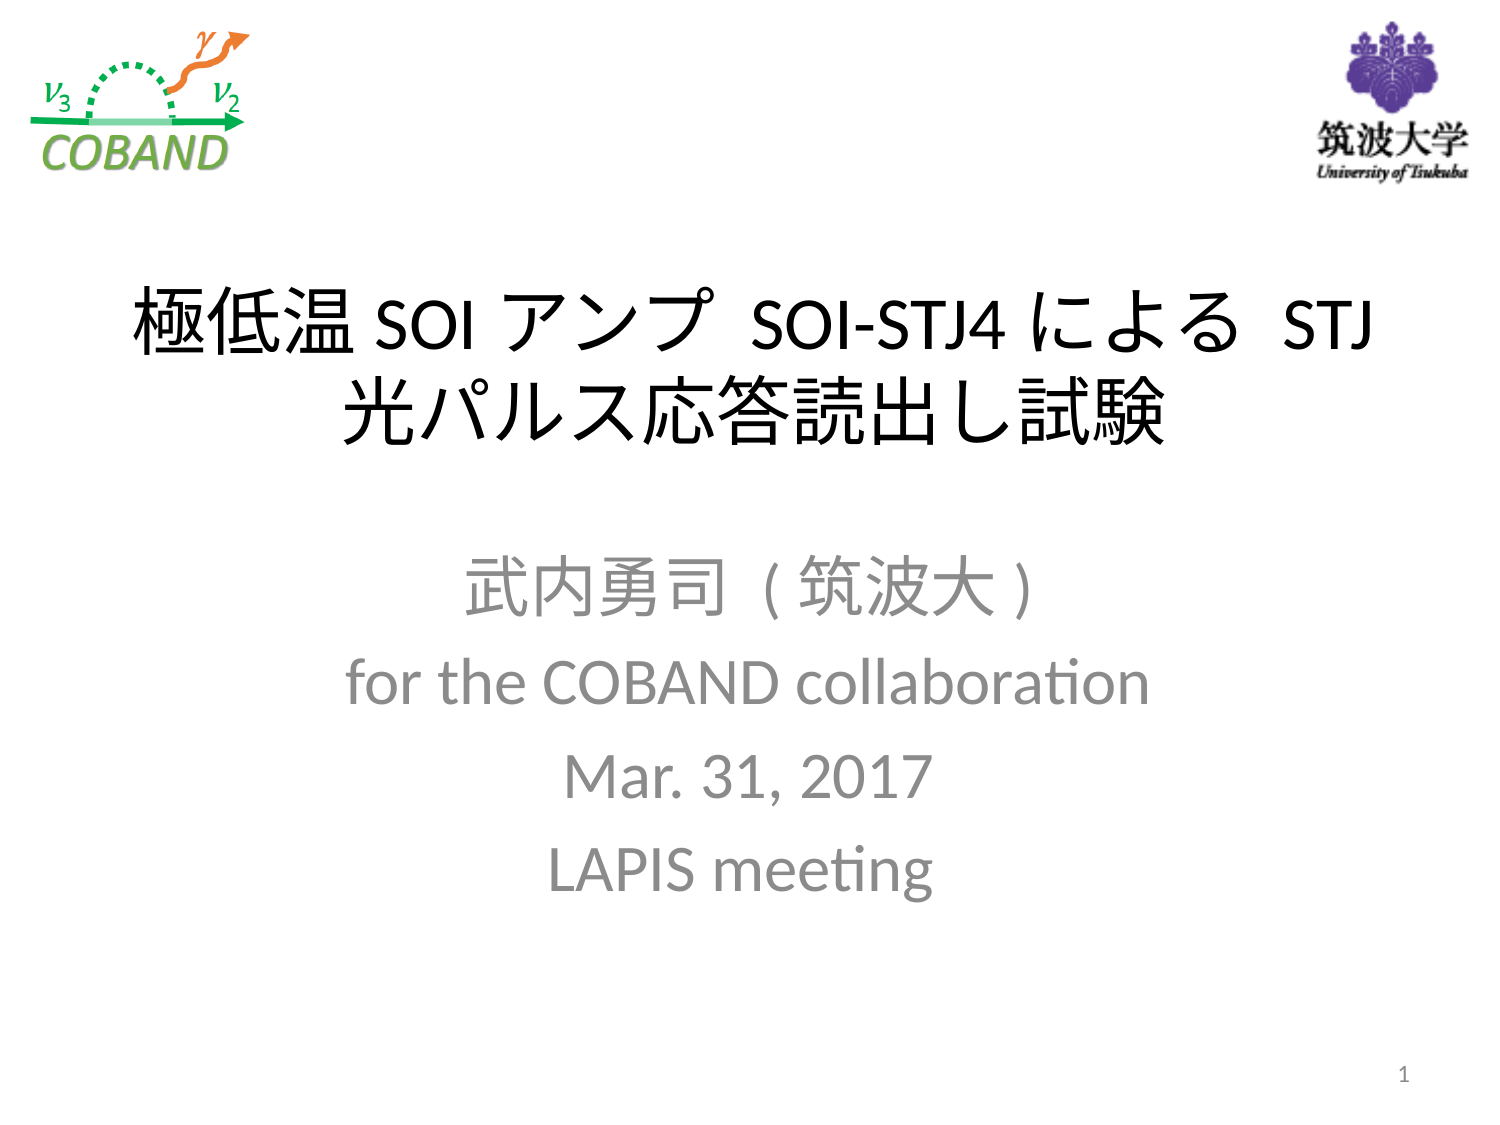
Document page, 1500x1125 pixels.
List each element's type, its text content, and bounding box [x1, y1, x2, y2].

title 極低温SOIアンプ SOI-STJ4による STJ光パルス応答読出し試験 [116, 208, 1392, 521]
picture [1291, 12, 1484, 221]
slide_number 1 [1074, 1042, 1425, 1103]
picture [17, 12, 261, 186]
subtitle 武内勇司 (筑波大) for the COBAND collaboration Mar. 31, 2017 LAPIS meeting [116, 537, 1381, 1043]
